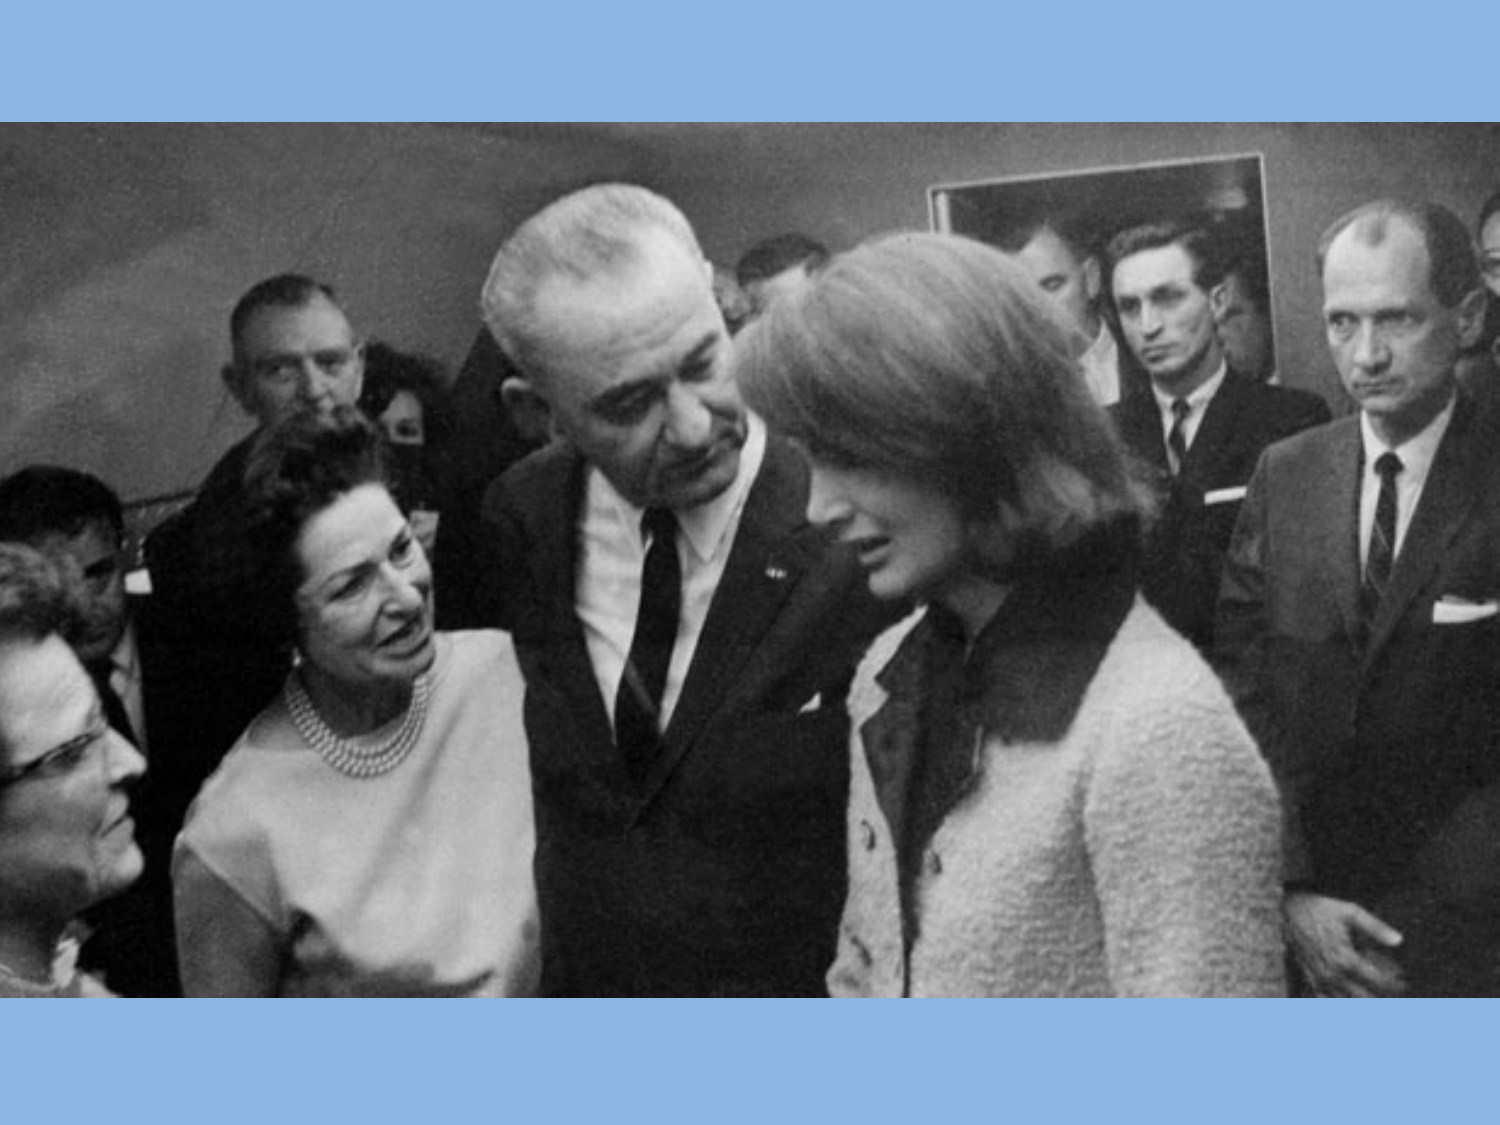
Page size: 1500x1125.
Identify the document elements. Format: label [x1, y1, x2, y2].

picture [0, 122, 1500, 999]
